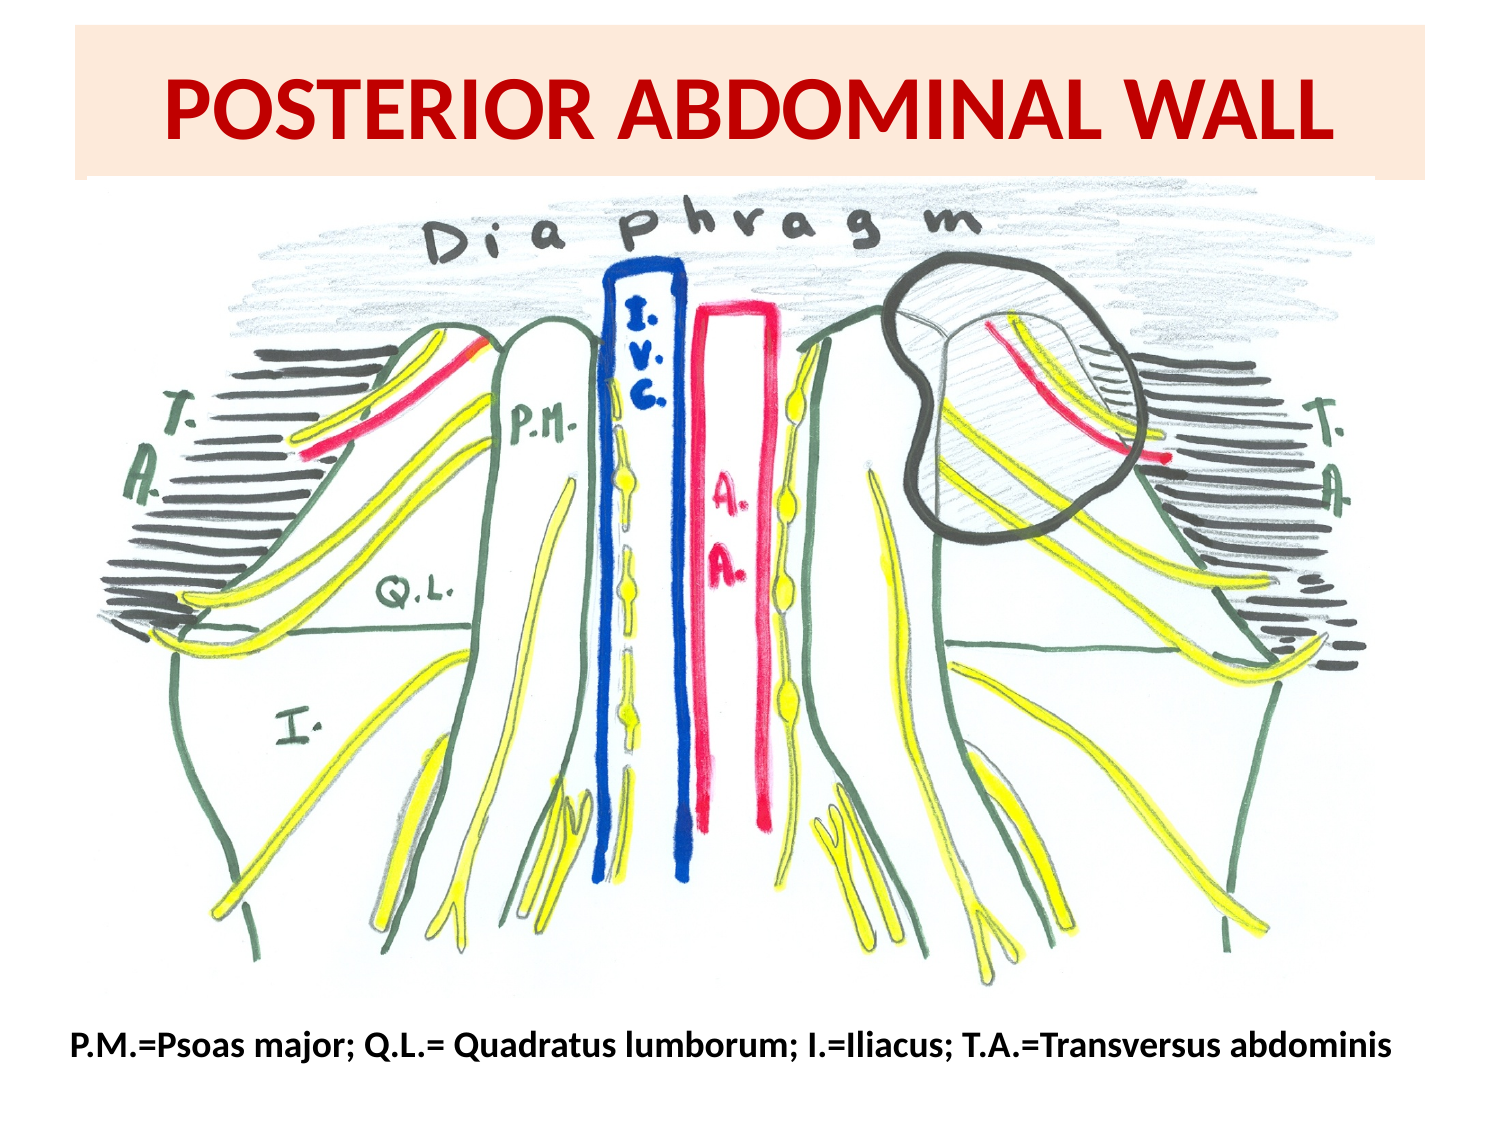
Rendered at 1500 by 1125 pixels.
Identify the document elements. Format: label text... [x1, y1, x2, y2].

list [87, 175, 1376, 998]
text_box P.M.=Psoas major; Q.L.= Quadratus lumborum; I.=Iliacus; T.A.=Transversus abdominis [54, 1012, 1409, 1073]
title POSTERIOR ABDOMINAL WALL [75, 24, 1425, 180]
